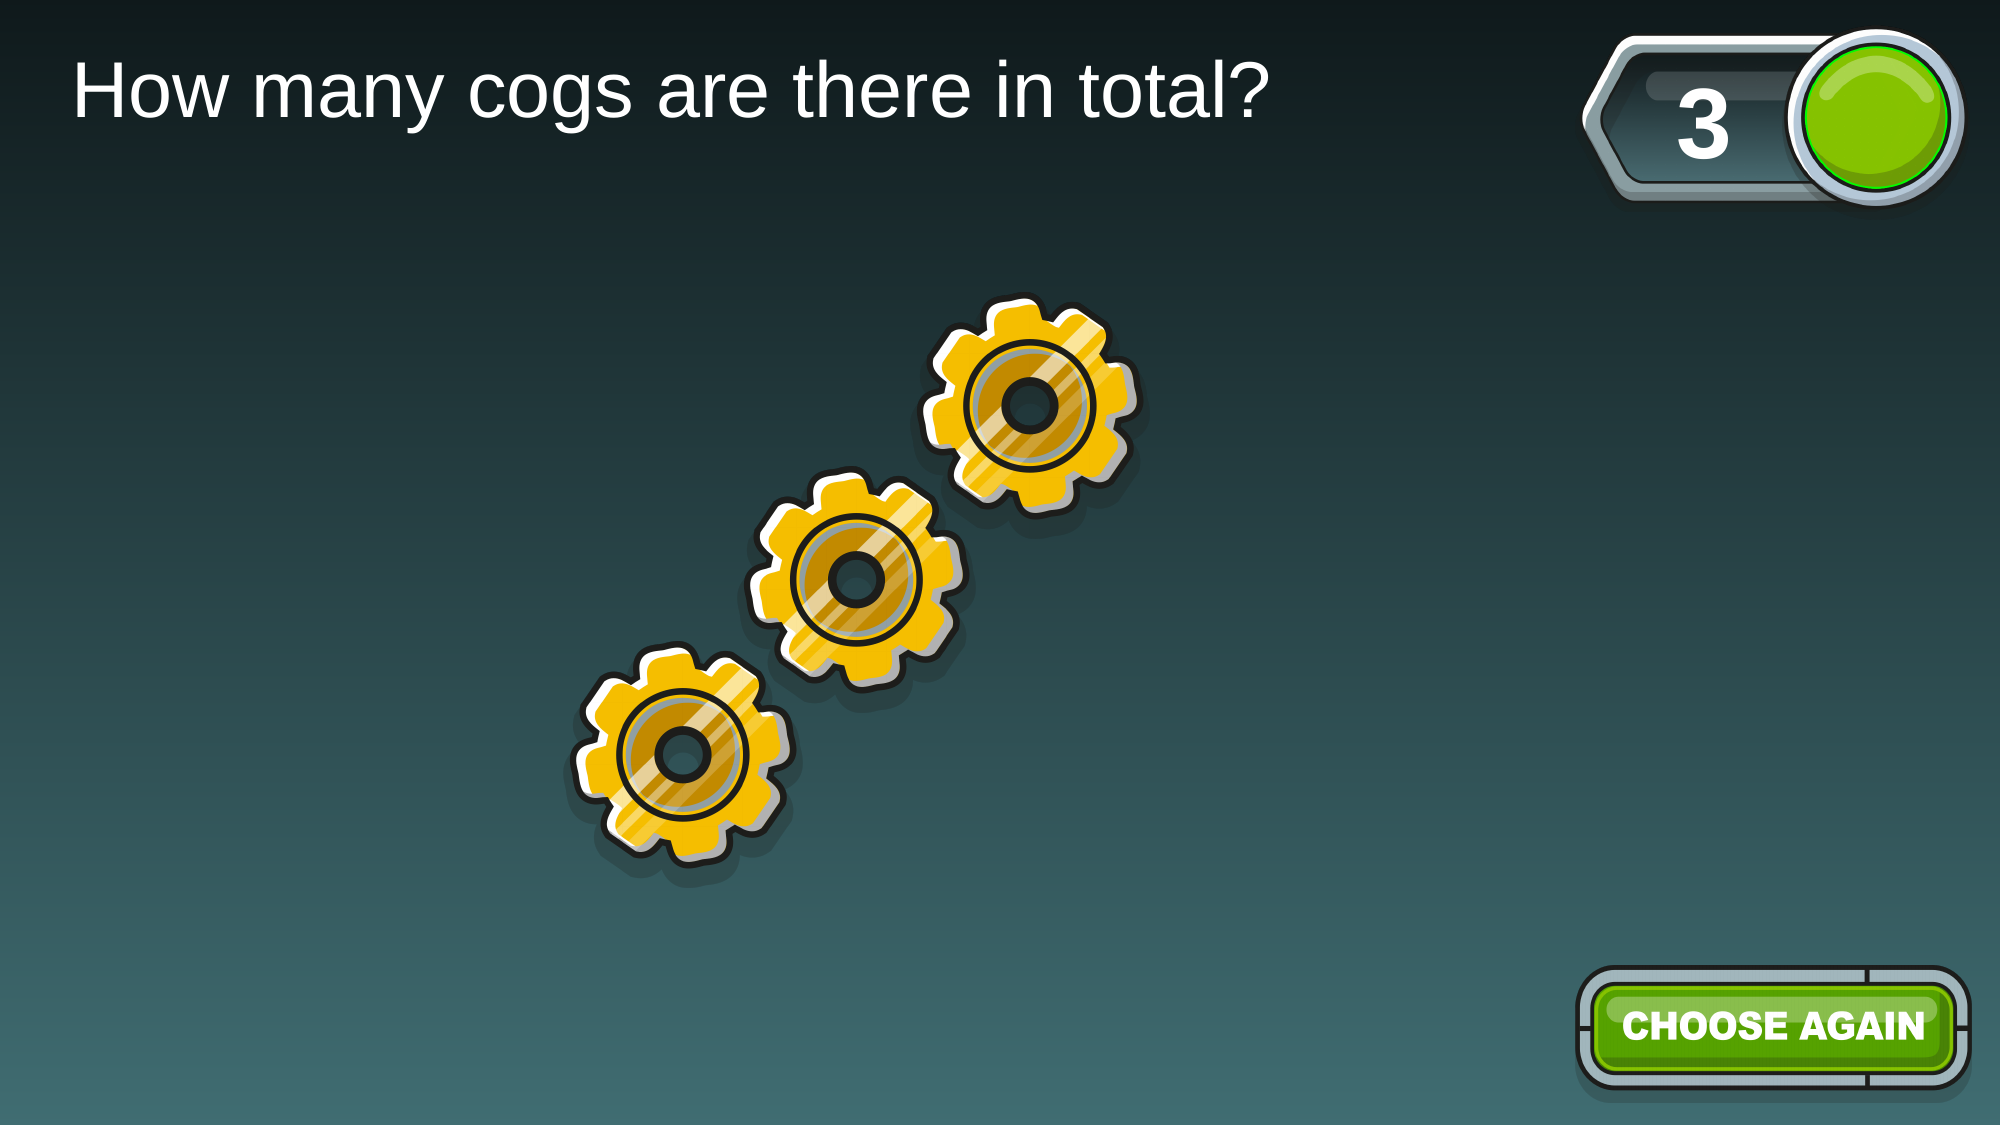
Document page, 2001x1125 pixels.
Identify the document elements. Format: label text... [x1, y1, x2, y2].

picture [563, 292, 1150, 888]
picture [1575, 965, 1972, 1104]
text_box How many cogs are there in total? [56, 30, 1319, 168]
picture [1575, 25, 1971, 221]
